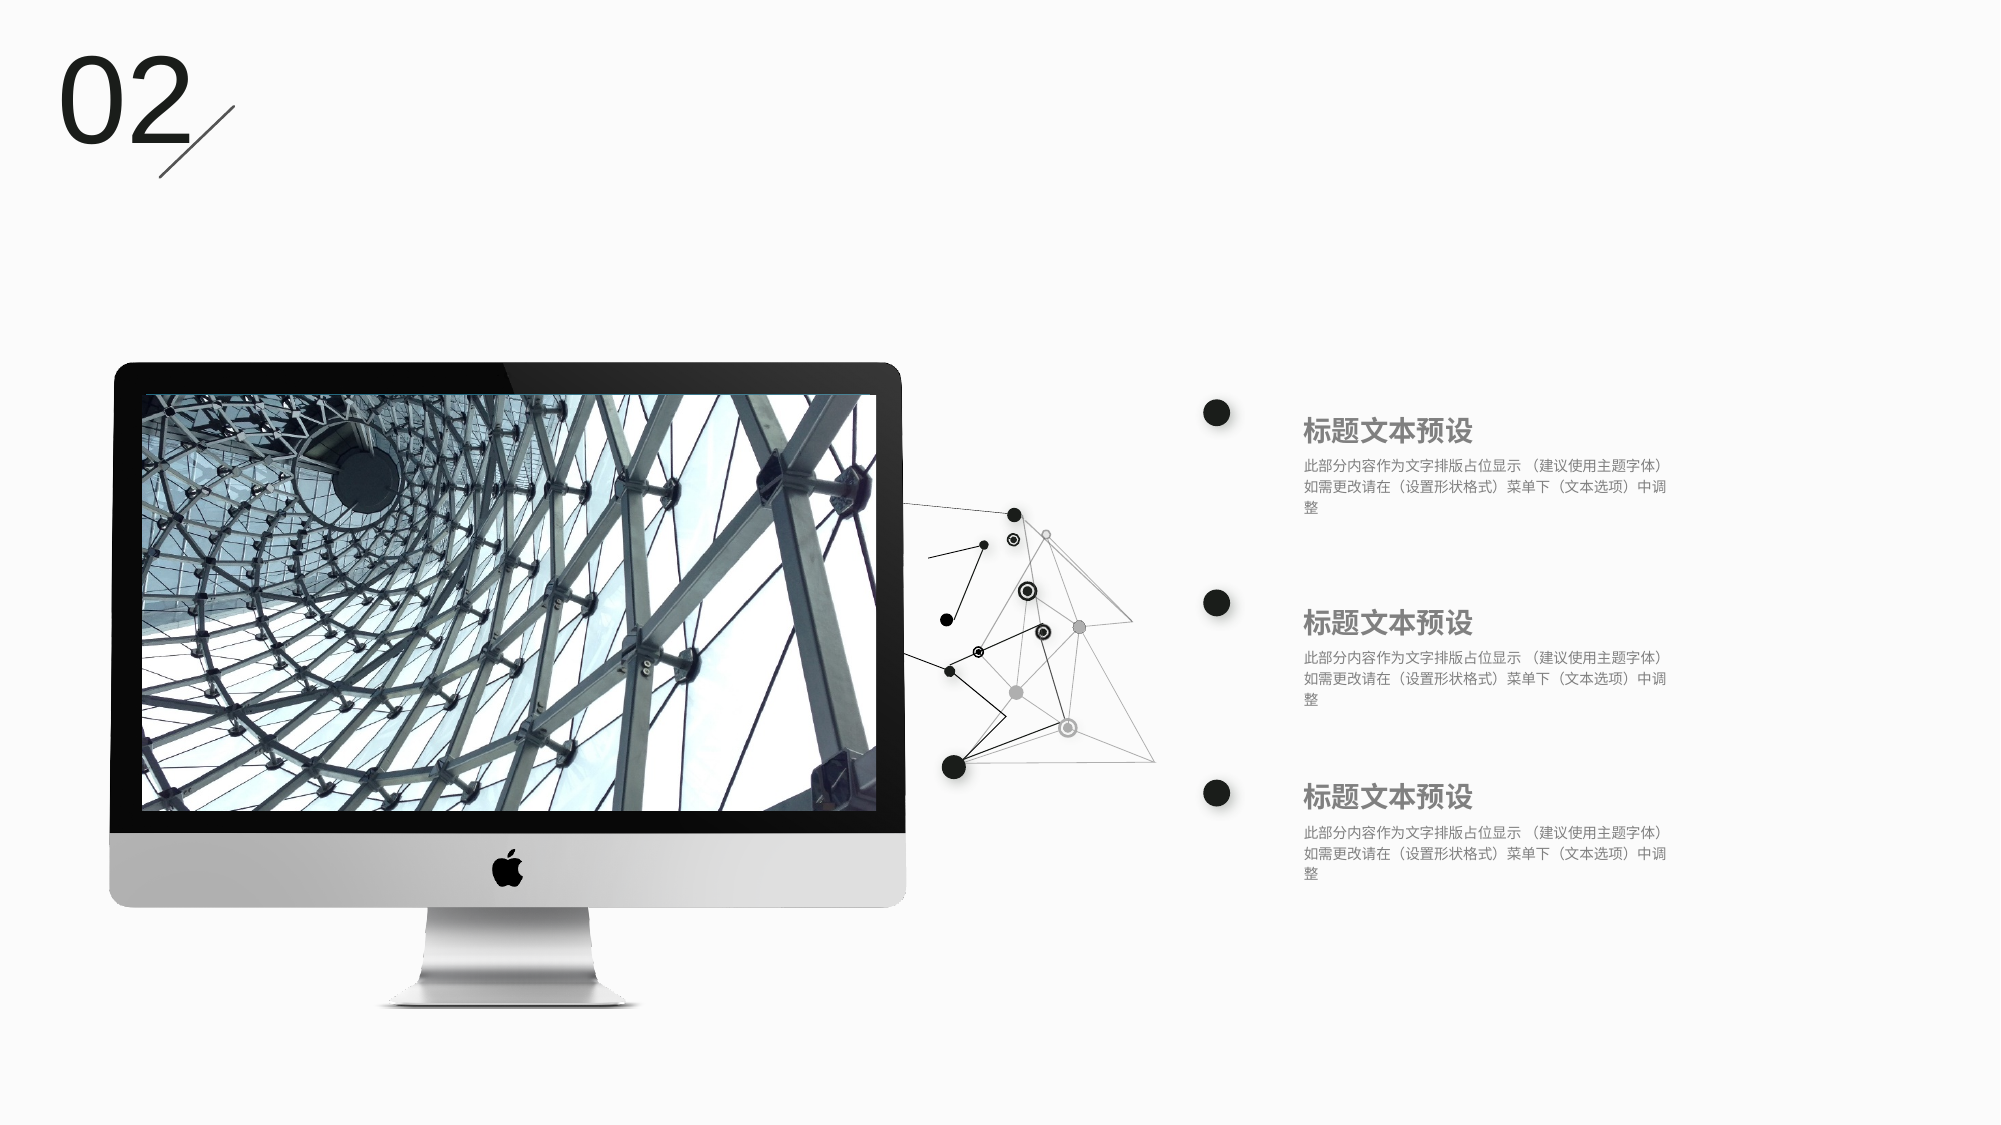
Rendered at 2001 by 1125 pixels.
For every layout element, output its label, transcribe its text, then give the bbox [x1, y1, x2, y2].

text_box [1008, 685, 1024, 700]
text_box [1006, 716, 1060, 723]
text_box 02 [42, 10, 214, 176]
text_box [1062, 721, 1074, 734]
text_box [84, 347, 931, 1035]
text_box [940, 613, 954, 627]
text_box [978, 538, 1045, 652]
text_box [1303, 779, 1672, 890]
text_box [940, 754, 967, 781]
text_box [975, 733, 1153, 764]
text_box [1072, 620, 1086, 634]
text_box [1303, 604, 1672, 716]
text_box [1202, 778, 1232, 808]
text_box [159, 106, 234, 178]
text_box [1006, 506, 1023, 523]
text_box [1303, 412, 1672, 524]
text_box [1202, 588, 1232, 618]
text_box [949, 549, 978, 615]
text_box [1041, 635, 1065, 719]
text_box [943, 664, 956, 678]
text_box [1058, 718, 1078, 738]
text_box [954, 639, 1040, 675]
text_box [1202, 398, 1232, 428]
text_box [1045, 625, 1051, 635]
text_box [1011, 521, 1047, 626]
